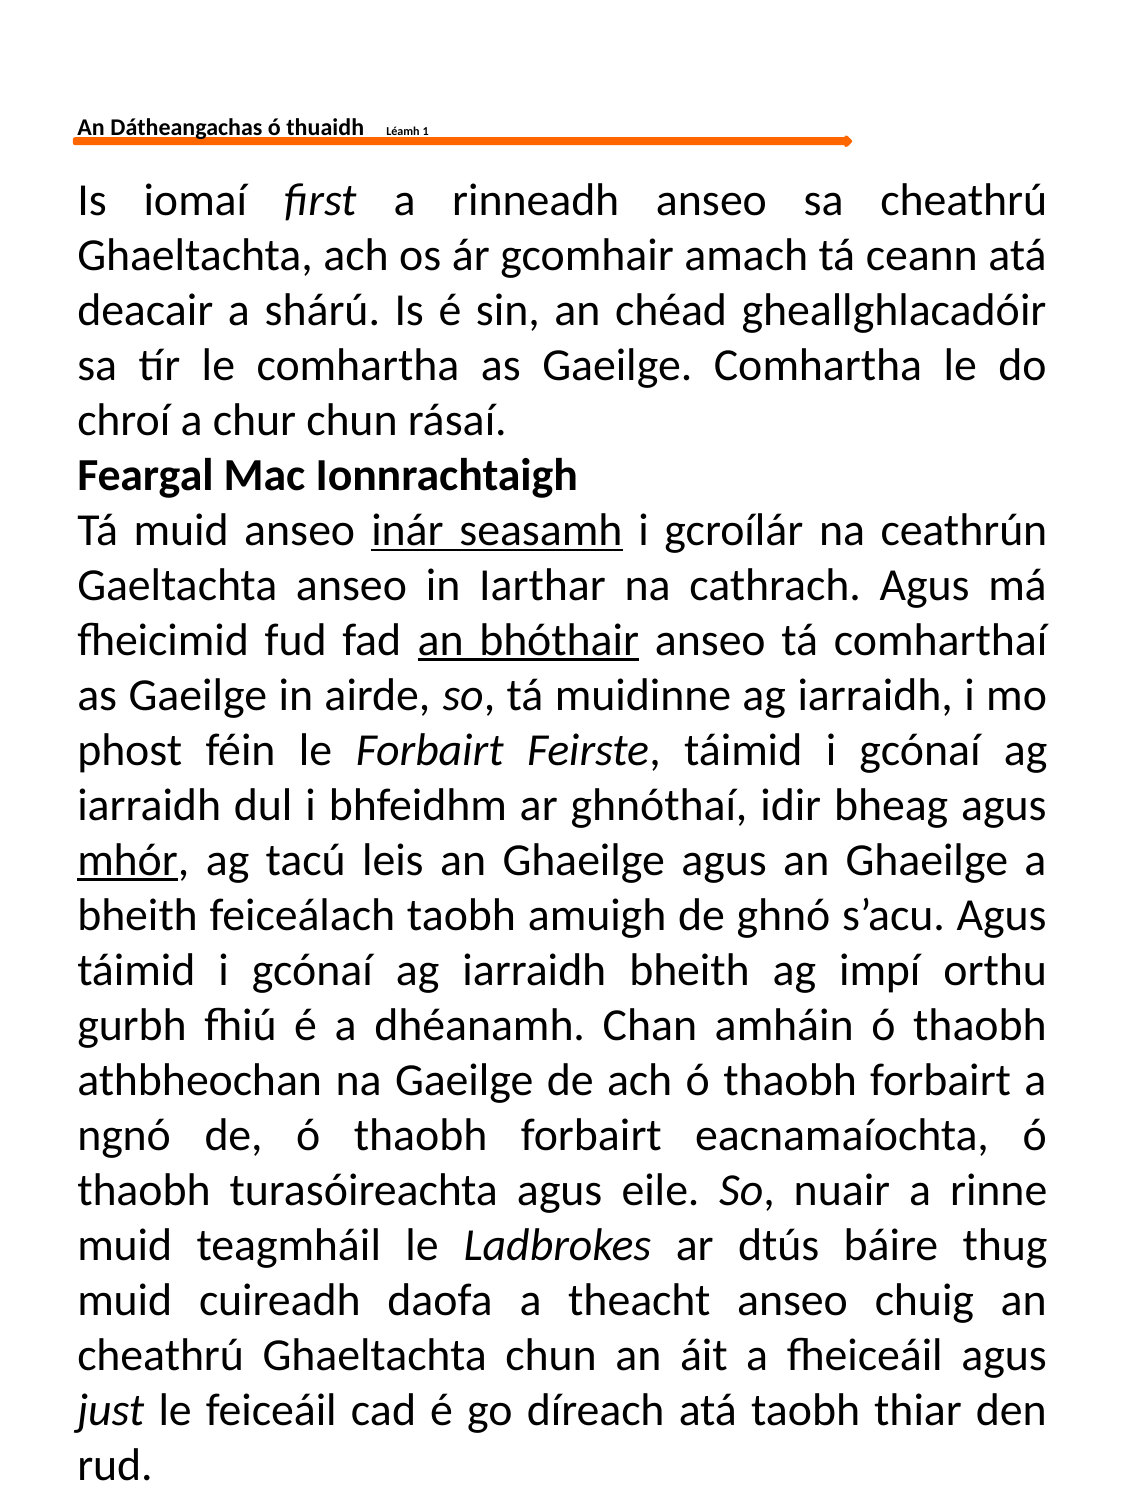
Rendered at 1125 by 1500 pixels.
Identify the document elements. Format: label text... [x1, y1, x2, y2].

text_box Is iomaí first a rinneadh anseo sa cheathrú Ghaeltachta, ach os ár gcomhair amach tá ceann atá deacair a shárú. Is é sin, an chéad gheallghlacadóir sa tír le comhartha as Gaeilge. Comhartha le do chroí a chur chun rásaí. Feargal Mac Ionnrachtaigh Tá muid anseo inár seasamh i gcroílár na ceathrún Gaeltachta anseo in Iarthar na cathrach. Agus má fheicimid fud fad an bhóthair anseo tá comharthaí as Gaeilge in airde, so, tá muidinne ag iarraidh, i mo phost féin le Forbairt Feirste, táimid i gcónaí ag iarraidh dul i bhfeidhm ar ghnóthaí, idir bheag agus mhór, ag tacú leis an Ghaeilge agus an Ghaeilge a bheith feiceálach taobh amuigh de ghnó s’acu. Agus táimid i gcónaí ag iarraidh bheith ag impí orthu gurbh fhiú é a dhéanamh. Chan amháin ó thaobh athbheochan na Gaeilge de ach ó thaobh forbairt a ngnó de, ó thaobh forbairt eacnamaíochta, ó thaobh turasóireachta agus eile. So, nuair a rinne muid teagmháil le Ladbrokes ar dtús báire thug muid cuireadh daofa a theacht anseo chuig an cheathrú Ghaeltachta chun an áit a fheiceáil agus just le feiceáil cad é go díreach atá taobh thiar den rud. [62, 163, 1063, 1497]
text_box An Dátheangachas ó thuaidh Léamh 1 [62, 37, 1075, 163]
